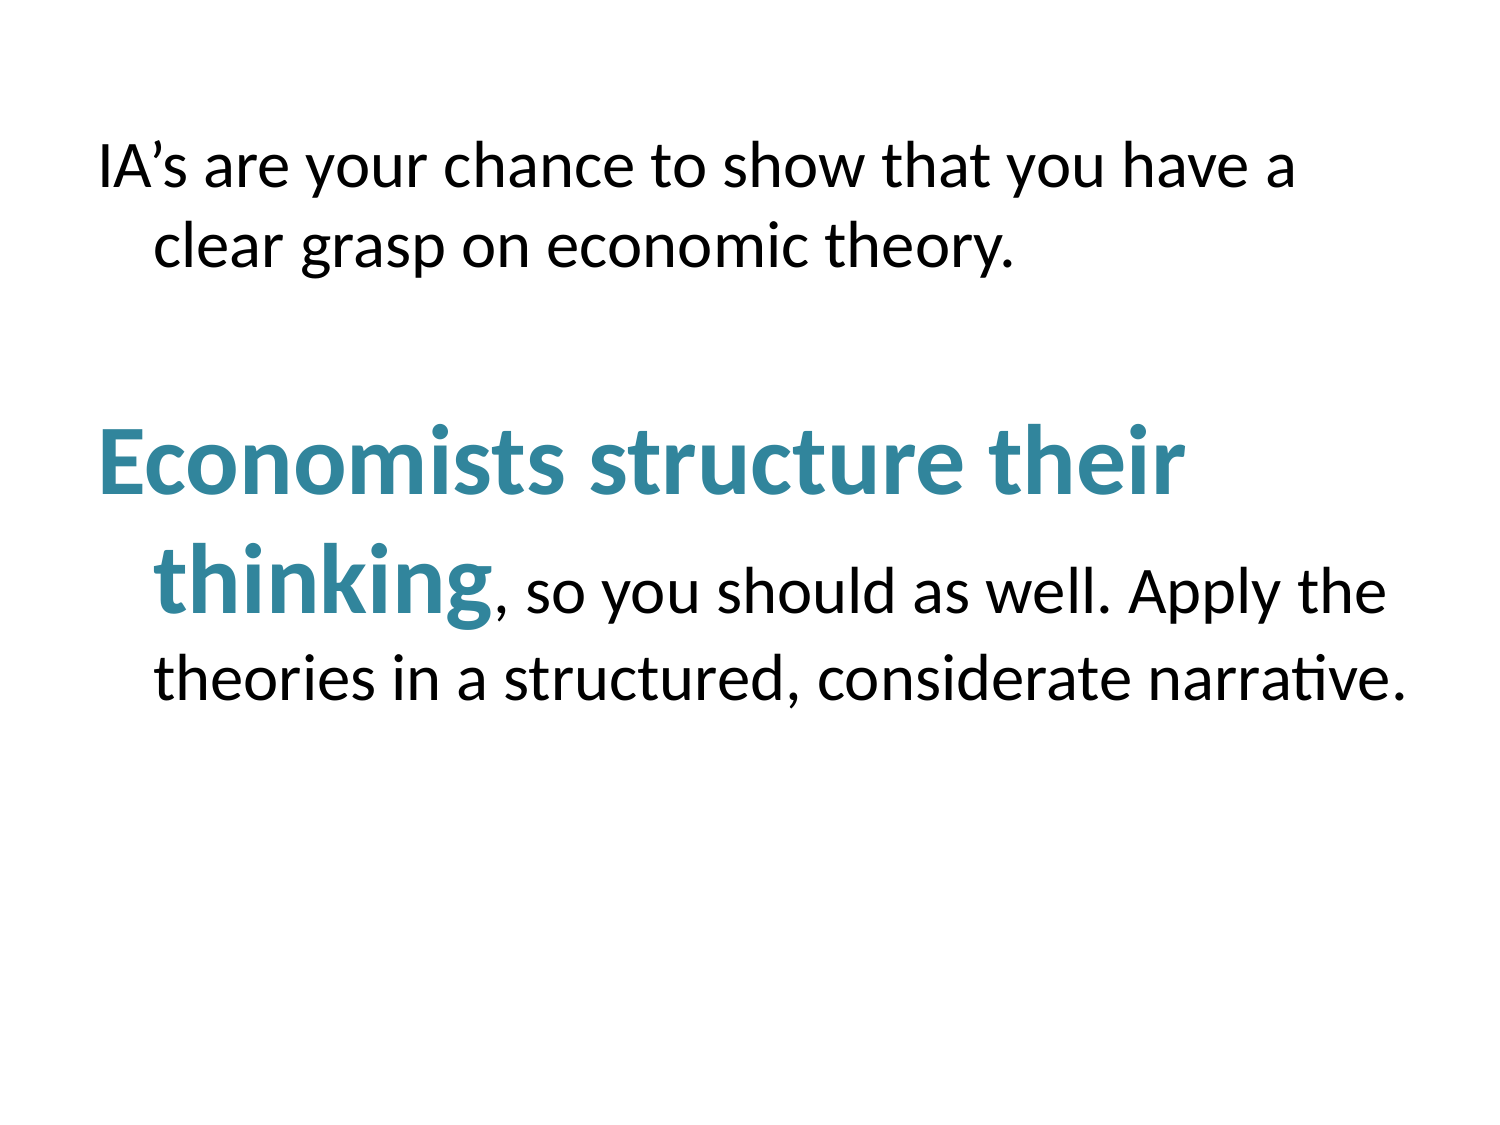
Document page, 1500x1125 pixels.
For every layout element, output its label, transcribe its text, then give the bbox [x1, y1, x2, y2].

list IA’s are your chance to show that you have a clear grasp on economic theory. Economists structure their thinking, so you should as well. Apply the theories in a structured, considerate narrative. [82, 113, 1432, 856]
